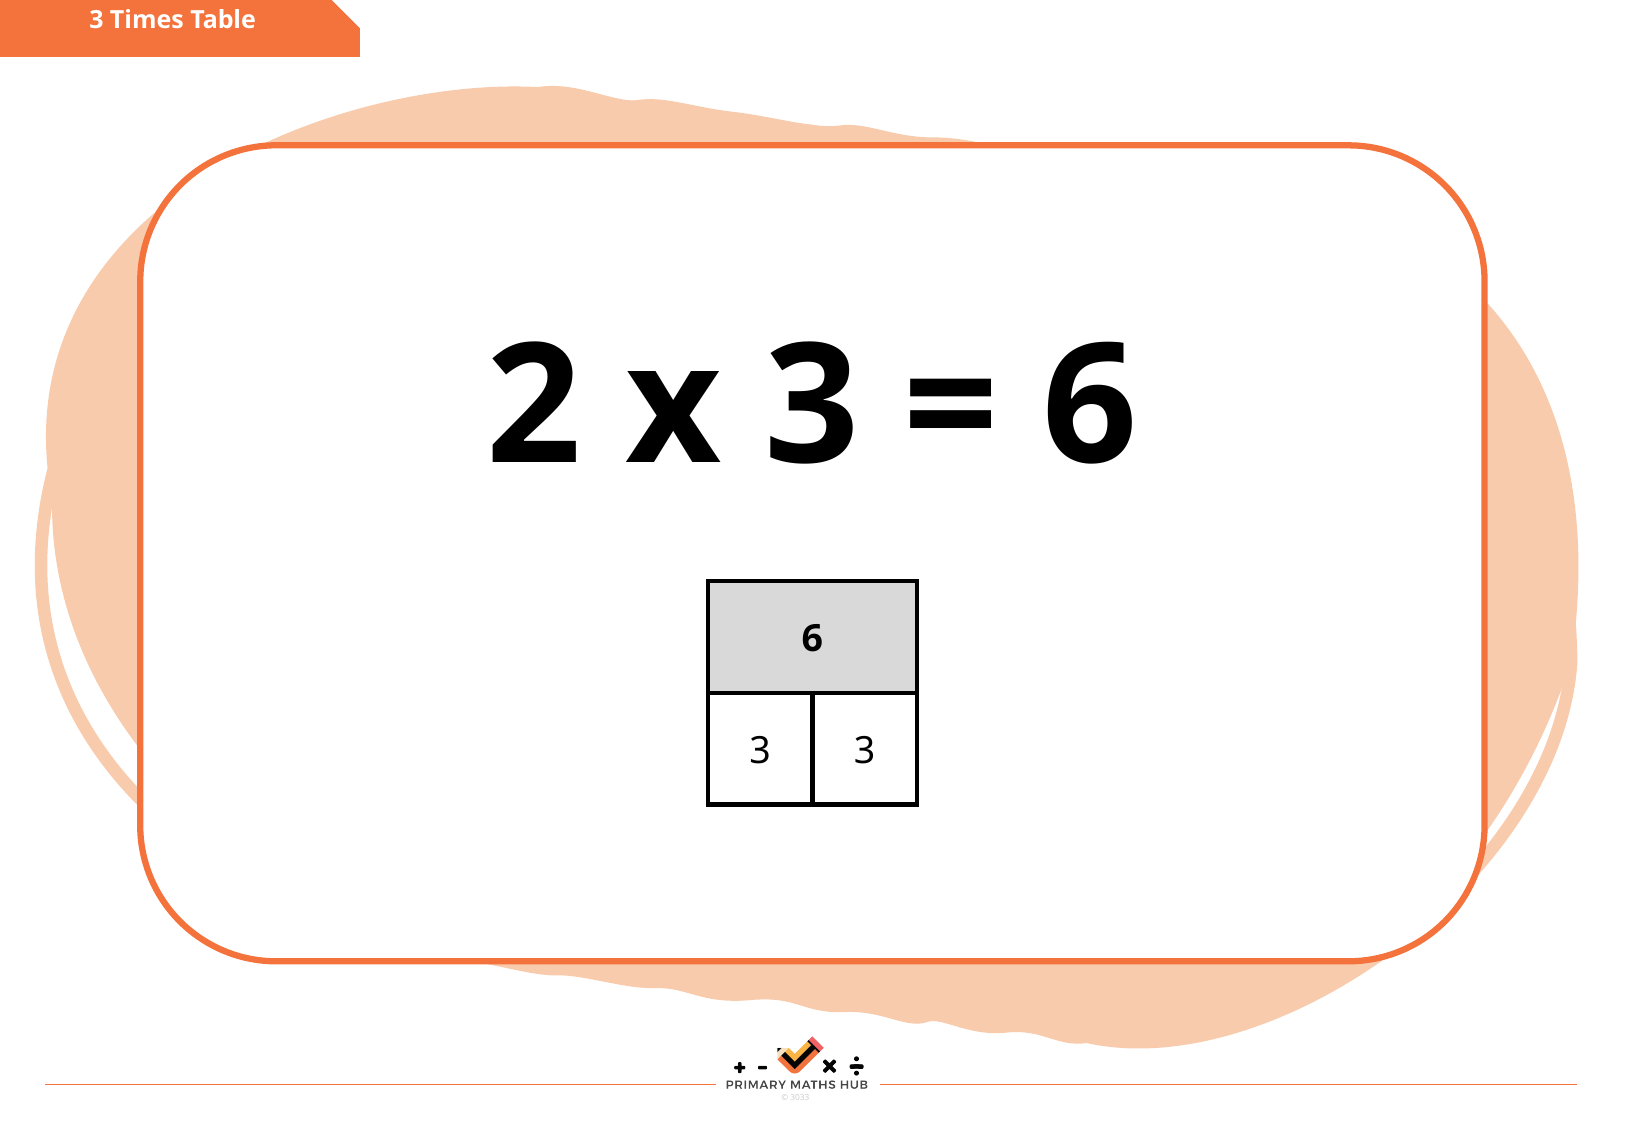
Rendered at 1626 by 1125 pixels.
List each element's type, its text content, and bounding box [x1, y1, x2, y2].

text_box [139, 144, 1486, 963]
text_box [273, 91, 956, 144]
table_header 6 [710, 583, 915, 691]
text_box 2 x 3 = 6 [140, 288, 1485, 503]
table_cell 3 [815, 695, 915, 802]
text_box © 3033 [720, 1084, 870, 1110]
picture [722, 1034, 872, 1094]
table_cell 3 [710, 695, 810, 802]
text_box [39, 211, 158, 800]
text_box [1481, 301, 1579, 864]
text_box 3 Times Table [0, 0, 361, 58]
text_box [496, 961, 1373, 1044]
